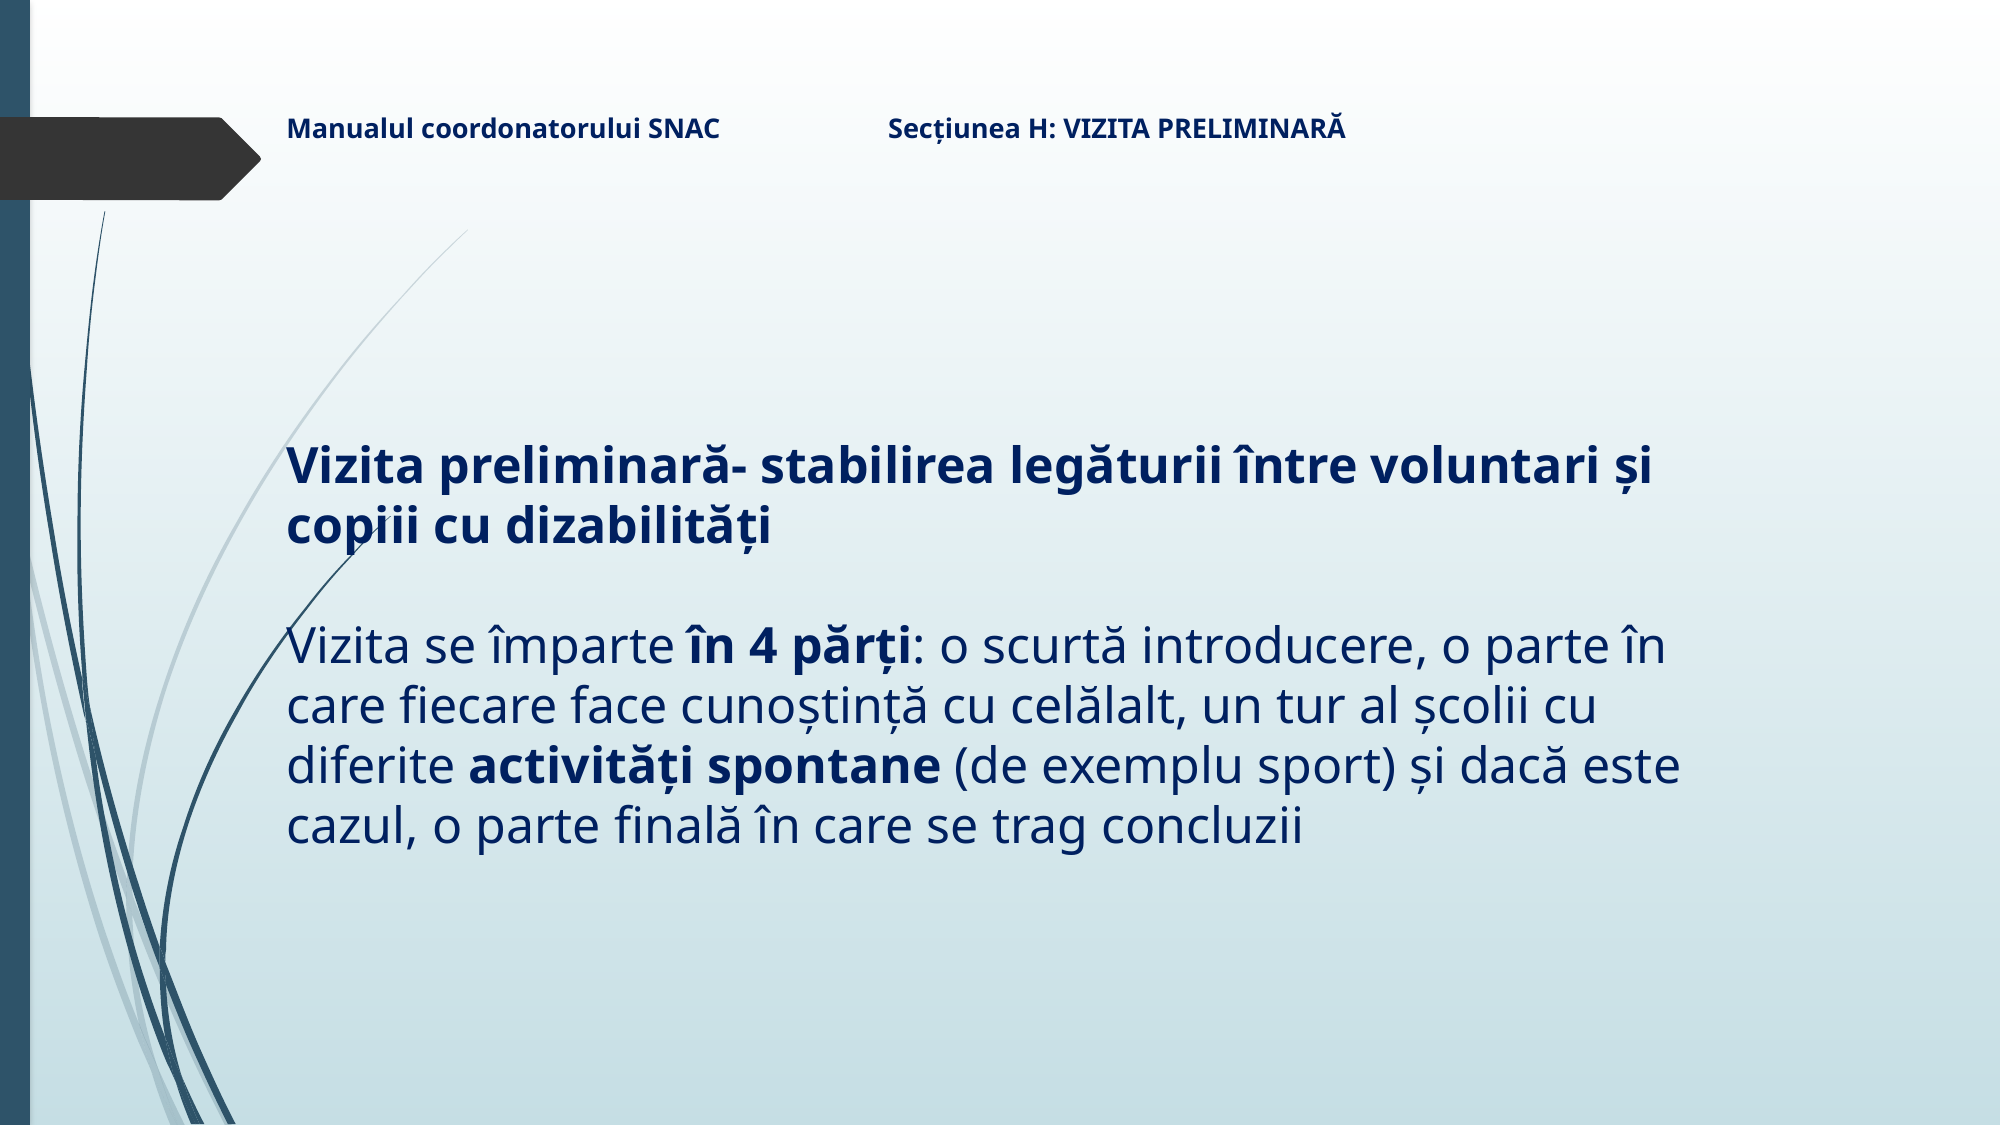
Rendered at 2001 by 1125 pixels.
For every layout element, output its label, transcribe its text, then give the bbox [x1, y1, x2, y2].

title Manualul coordonatorului SNAC Secțiunea H: VIZITA PRELIMINARĂ [271, 104, 1949, 315]
list Vizita preliminară- stabilirea legăturii între voluntari și copiii cu dizabilități Vizita se împarte în 4 părți: o scurtă introducere, o parte în care fiecare face cunoștință cu celălalt, un tur al școlii cu diferite activități spontane (de exemplu sport) și dacă este cazul, o parte finală în care se trag concluzii [271, 426, 1773, 1046]
